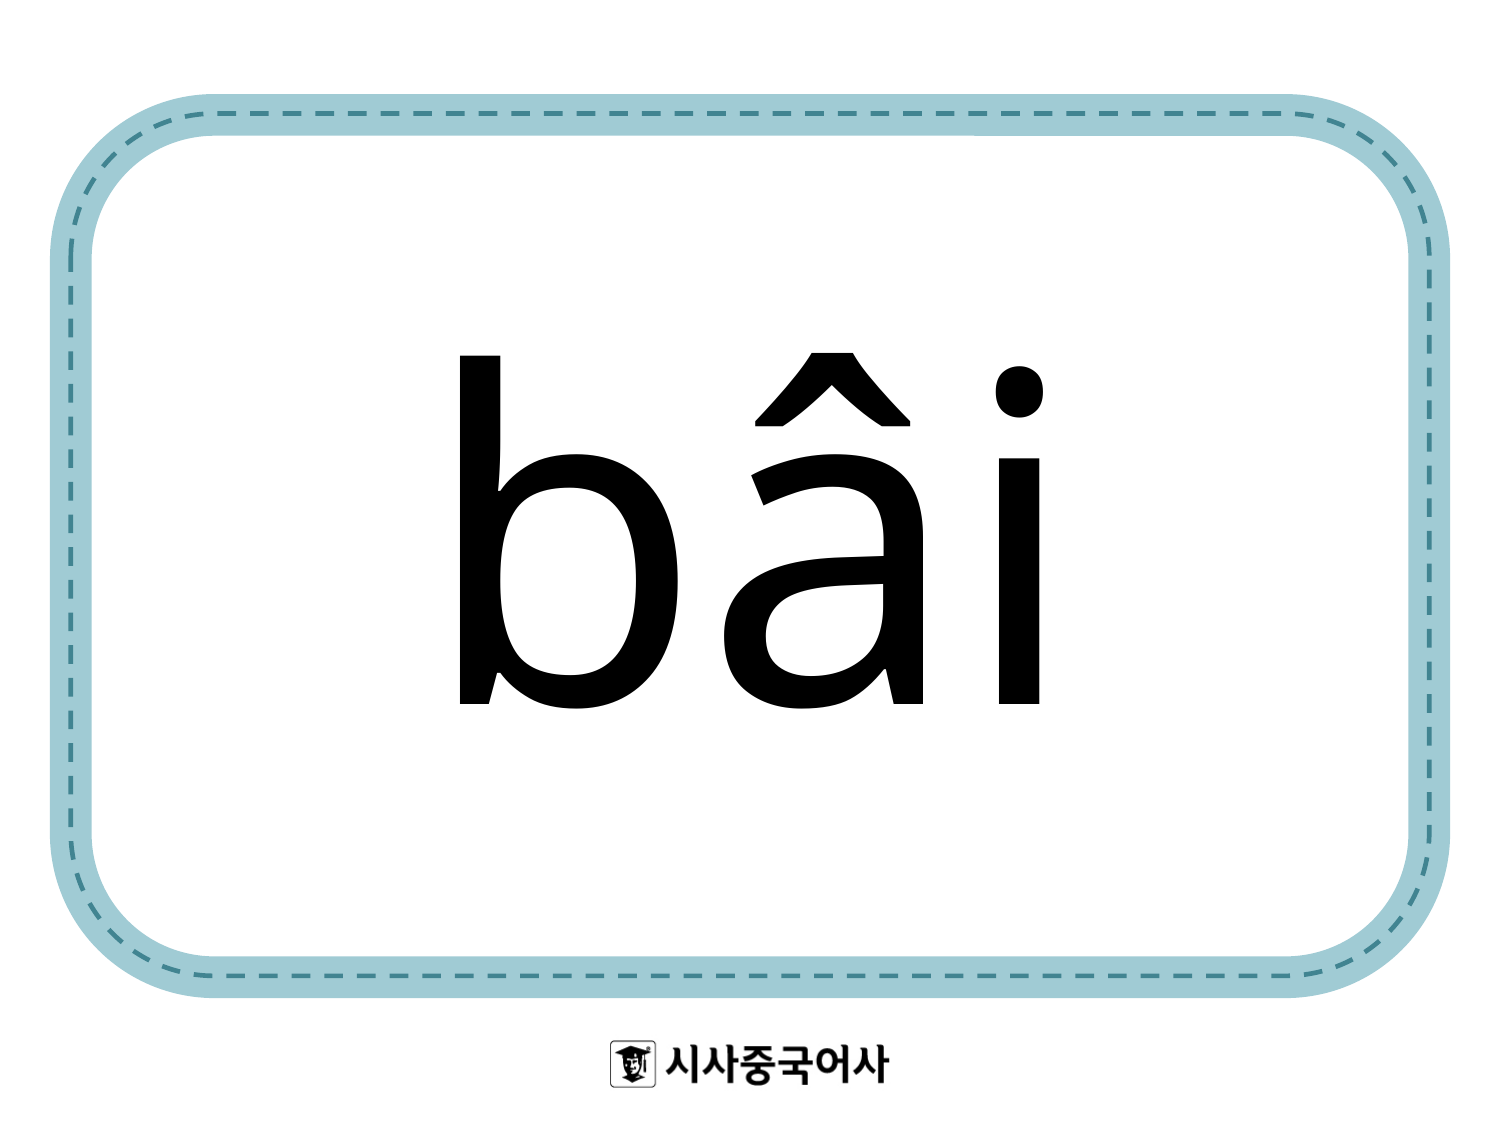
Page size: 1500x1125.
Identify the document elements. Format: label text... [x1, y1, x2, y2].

picture [602, 1034, 898, 1094]
text_box bâi [145, 189, 1354, 853]
